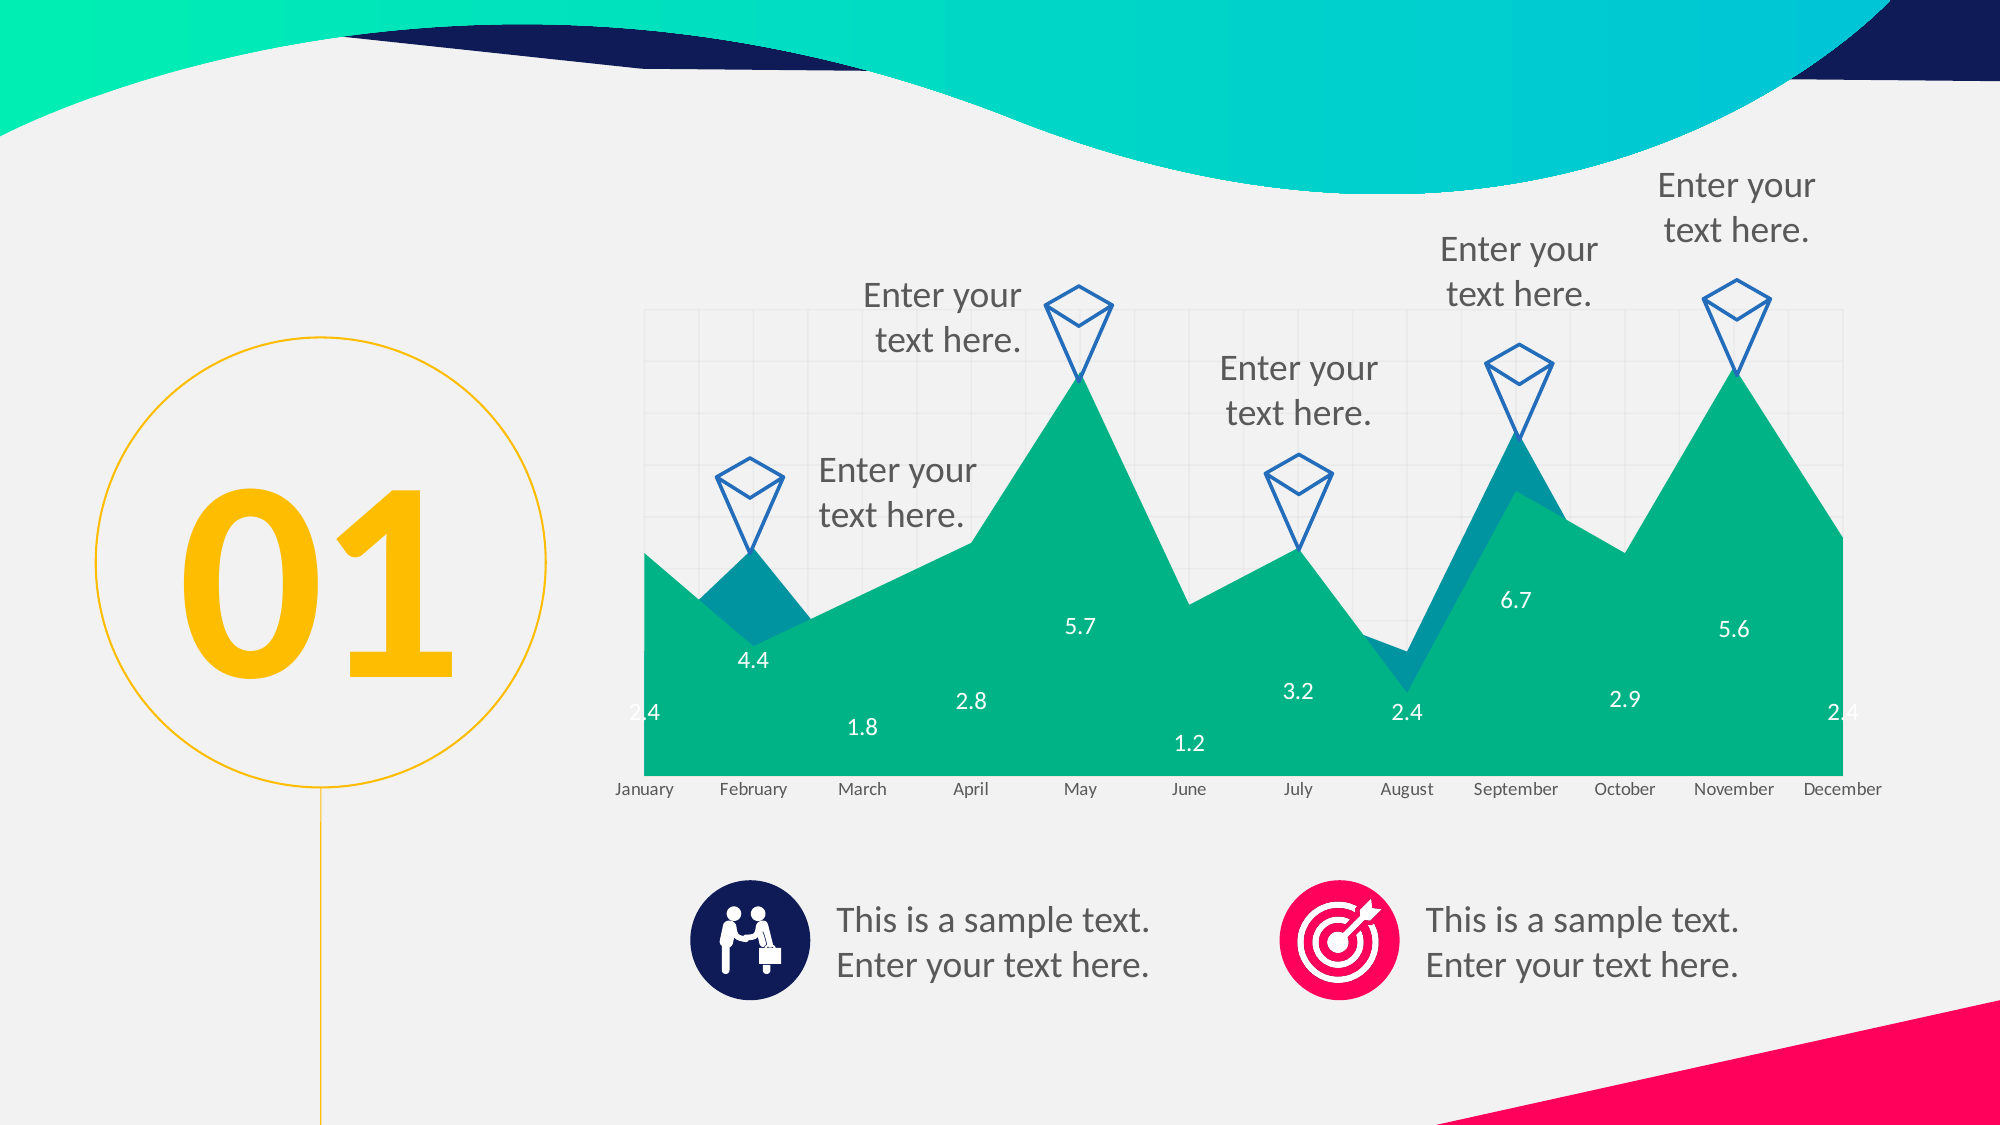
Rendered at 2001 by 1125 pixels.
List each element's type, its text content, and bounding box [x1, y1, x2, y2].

text_box [1789, 0, 2000, 83]
text_box [184, 743, 457, 789]
text_box [184, 336, 457, 382]
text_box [1279, 880, 1833, 1001]
text_box [0, 0, 1891, 195]
text_box [503, 428, 547, 697]
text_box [1176, 335, 1422, 552]
text_box [1435, 999, 2000, 1125]
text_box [1614, 152, 1860, 378]
text_box 01 [139, 382, 503, 743]
text_box [94, 428, 139, 697]
text_box [340, 25, 869, 72]
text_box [690, 880, 1244, 1001]
chart [589, 299, 1909, 811]
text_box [714, 438, 1049, 556]
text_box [791, 262, 1115, 384]
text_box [1396, 216, 1642, 442]
